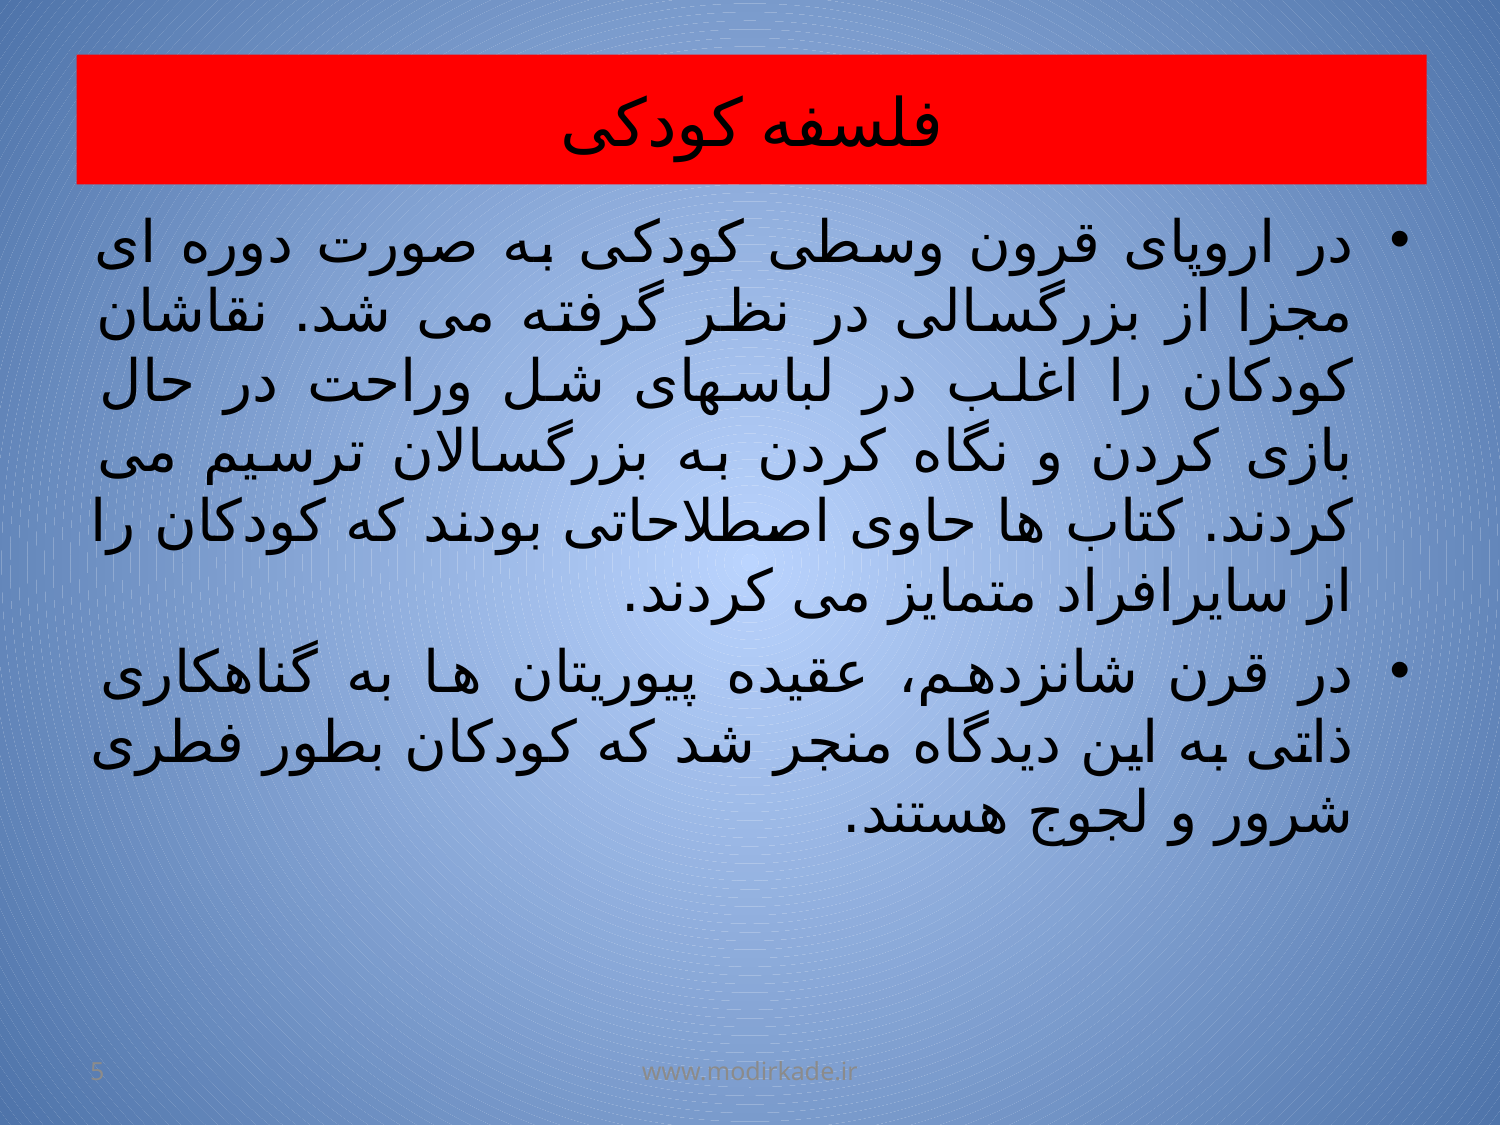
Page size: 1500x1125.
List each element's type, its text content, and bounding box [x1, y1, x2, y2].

footer www.modirkade.ir [512, 1042, 988, 1103]
title فلسفه کودکی [76, 54, 1427, 185]
list در اروپای قرون وسطی کودکی به صورت دوره ای مجزا از بزرگسالی در نظر گرفته می شد. نقاشان کودکان را اغلب در لباسهای شل وراحت در حال بازی کردن و نگاه کردن به بزرگسالان ترسیم می کردند. کتاب ها حاوی اصطلاحاتی بودند که کودکان را از سایرافراد متمایز می کردند. در قرن شانزدهم، عقیده پیوریتان ها به گناهکاری ذاتی به این دیدگاه منجر شد که کودکان بطور فطری شرور و لجوج هستند. [75, 196, 1425, 1035]
slide_number 5 [75, 1042, 425, 1103]
